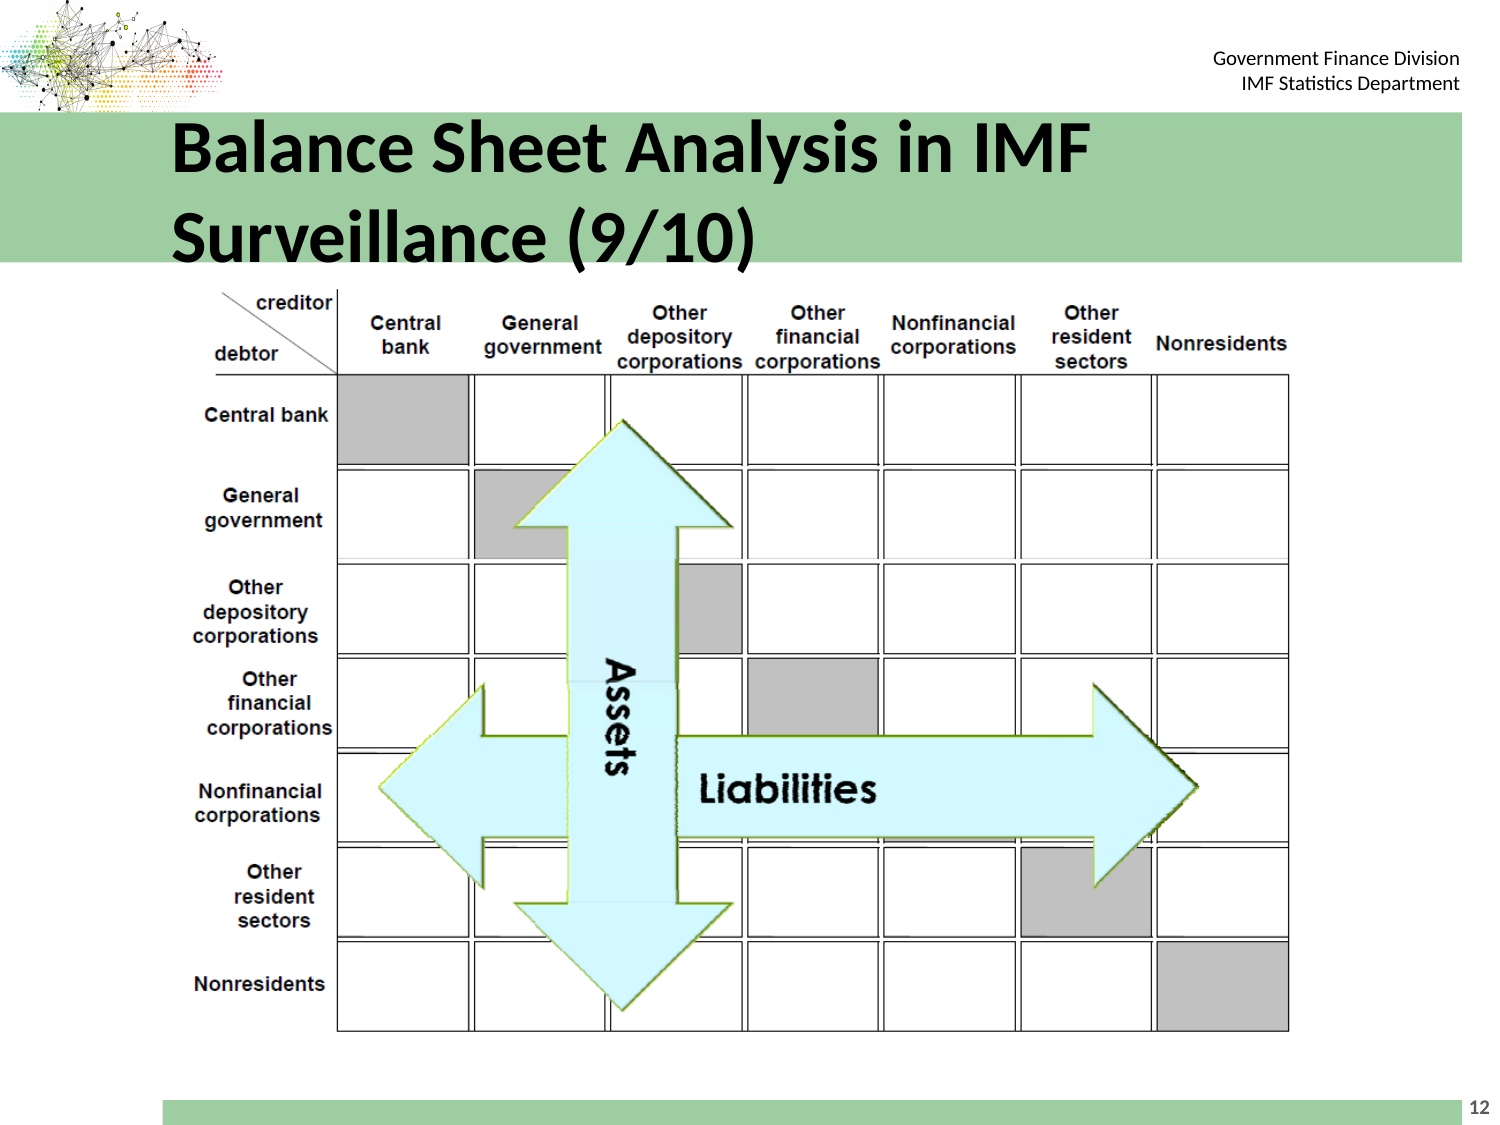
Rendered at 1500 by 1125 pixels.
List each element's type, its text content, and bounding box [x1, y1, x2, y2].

picture [186, 286, 1310, 1051]
picture [0, 0, 225, 112]
slide_number 12 [1441, 1074, 1500, 1125]
title Balance Sheet Analysis in IMF Surveillance (9/10) [0, 112, 1463, 263]
